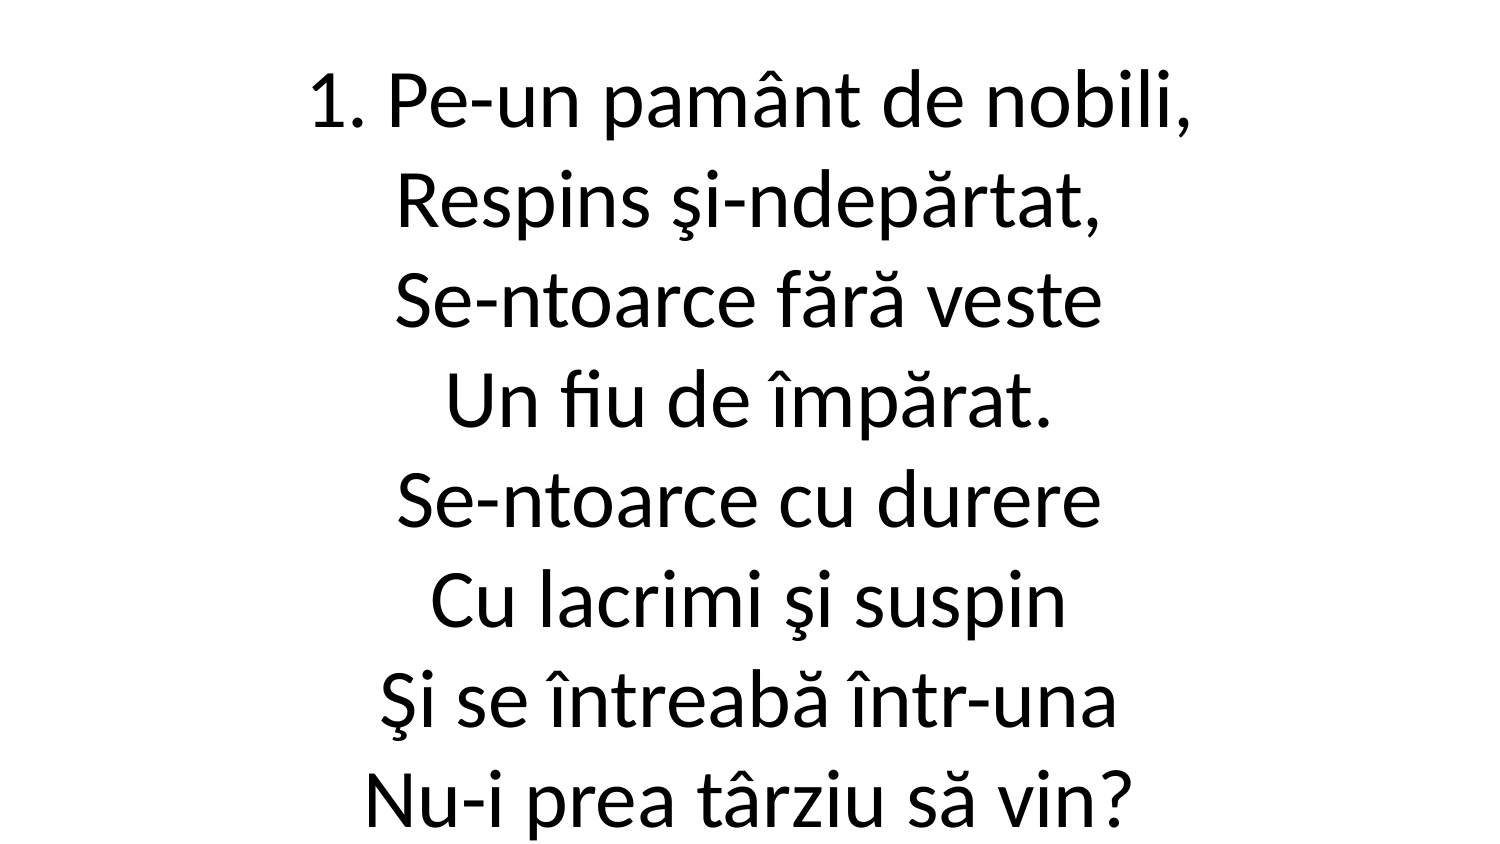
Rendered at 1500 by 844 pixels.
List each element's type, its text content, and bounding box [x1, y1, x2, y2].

text_box 1. Pe-un pamânt de nobili, Respins şi-ndepărtat, Se-ntoarce fără veste Un fiu de împărat. Se-ntoarce cu durere Cu lacrimi şi suspin Şi se întreabă într-una Nu-i prea târziu să vin? [290, 0, 1210, 844]
